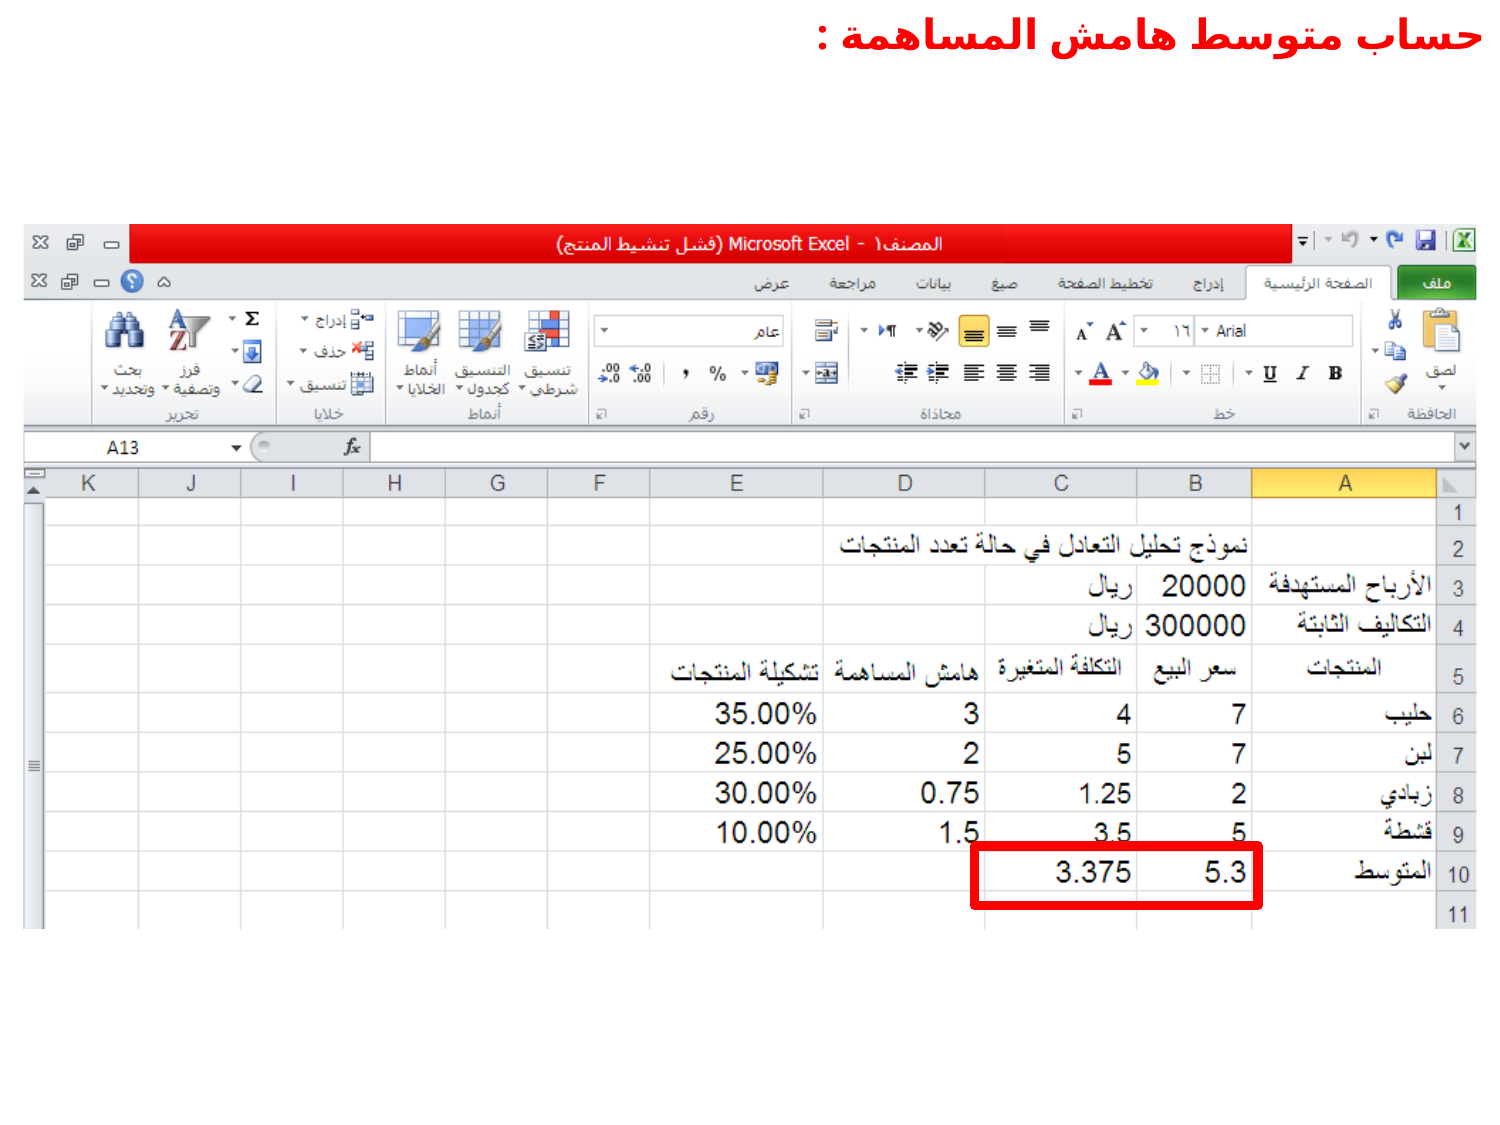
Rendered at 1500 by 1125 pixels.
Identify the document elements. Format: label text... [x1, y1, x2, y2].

text_box حساب متوسط هامش المساهمة : [247, 0, 1500, 65]
picture [23, 224, 1477, 929]
